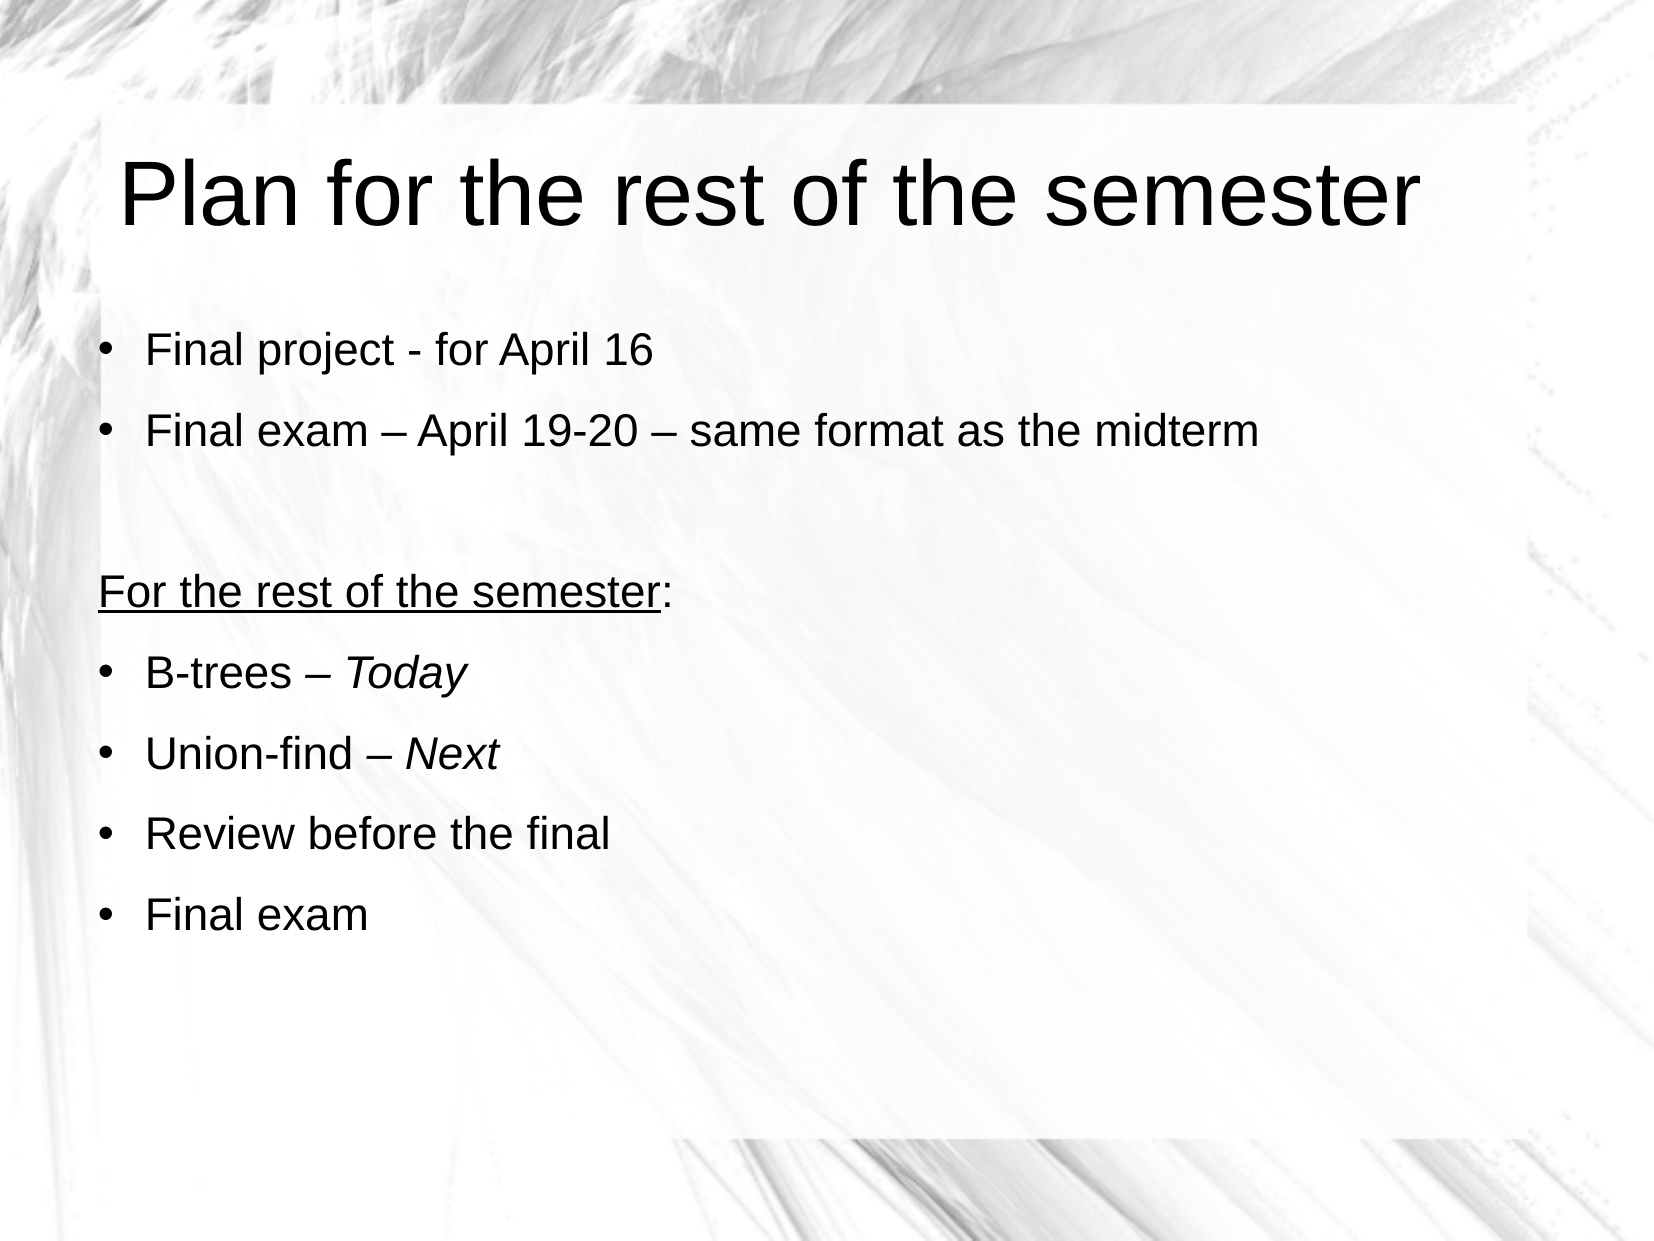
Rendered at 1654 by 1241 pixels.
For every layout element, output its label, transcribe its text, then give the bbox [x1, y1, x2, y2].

picture [0, 0, 1654, 1241]
title Plan for the rest of the semester [118, 112, 1504, 278]
list Final project - for April 16 Final exam – April 19-20 – same format as the midterm For the rest of the semester: B-trees – Today Union-find – Next Review before the final Final exam [97, 319, 1551, 1102]
